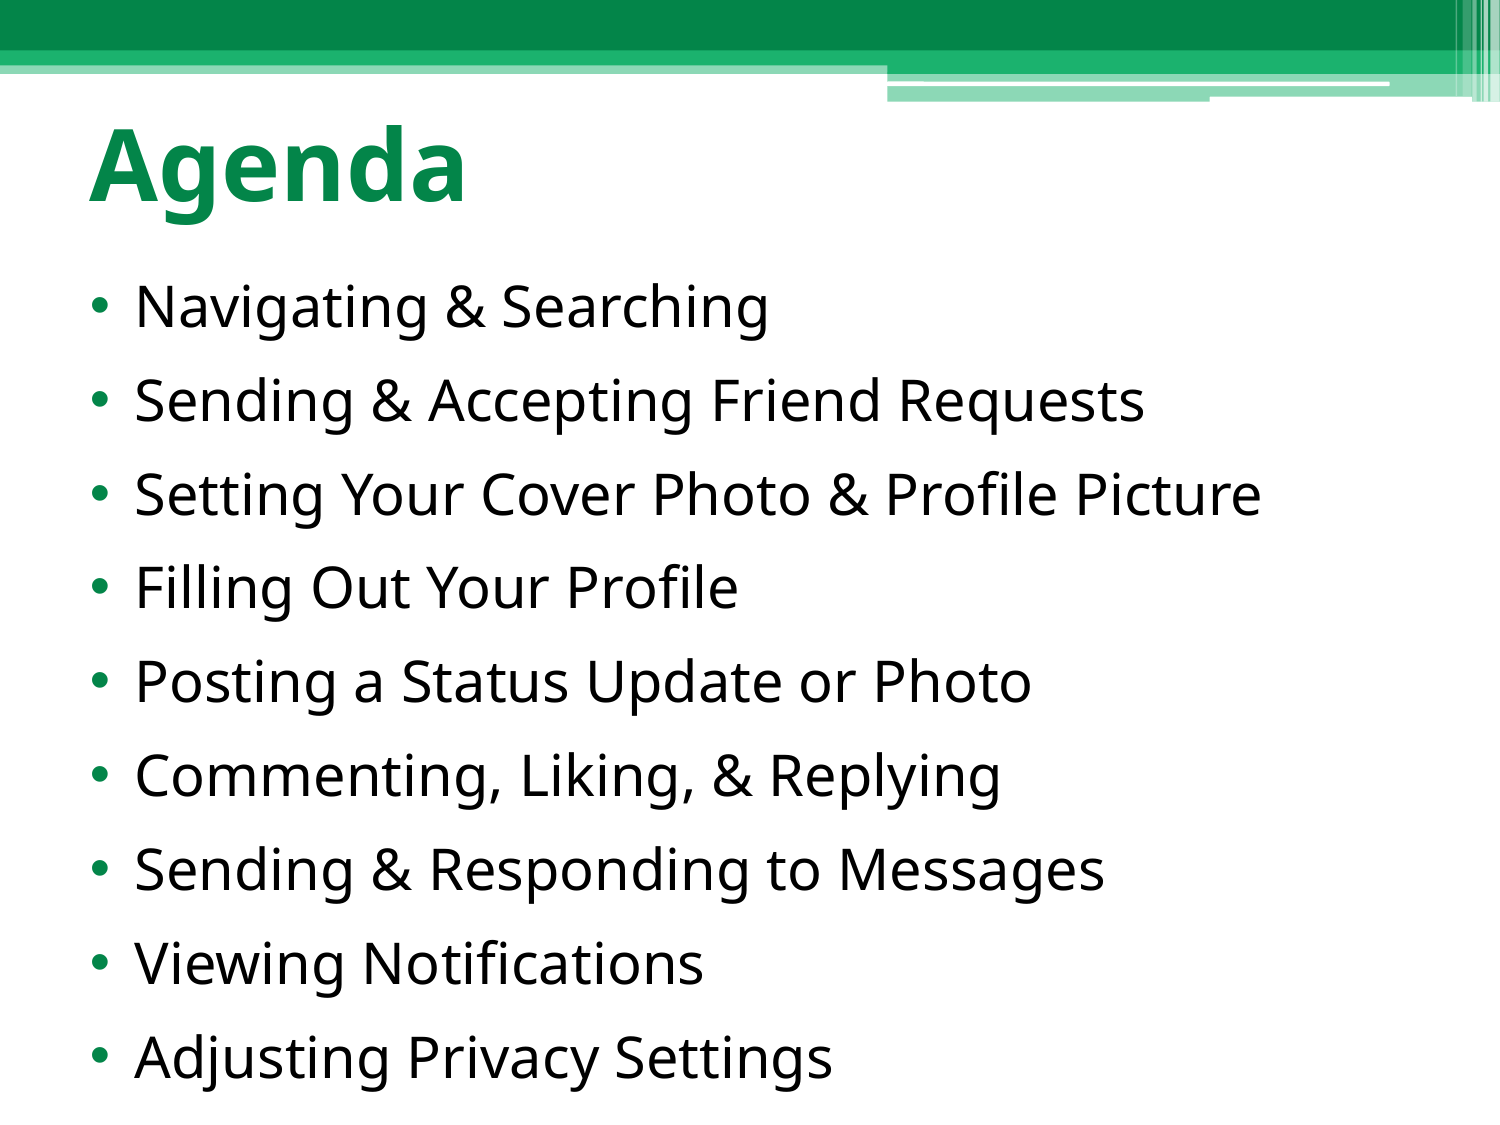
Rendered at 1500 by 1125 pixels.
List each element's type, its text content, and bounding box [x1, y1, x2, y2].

title Agenda [75, 75, 1418, 248]
list Navigating & Searching Sending & Accepting Friend Requests Setting Your Cover Photo & Profile Picture Filling Out Your Profile Posting a Status Update or Photo Commenting, Liking, & Replying Sending & Responding to Messages Viewing Notifications Adjusting Privacy Settings [75, 262, 1418, 1100]
